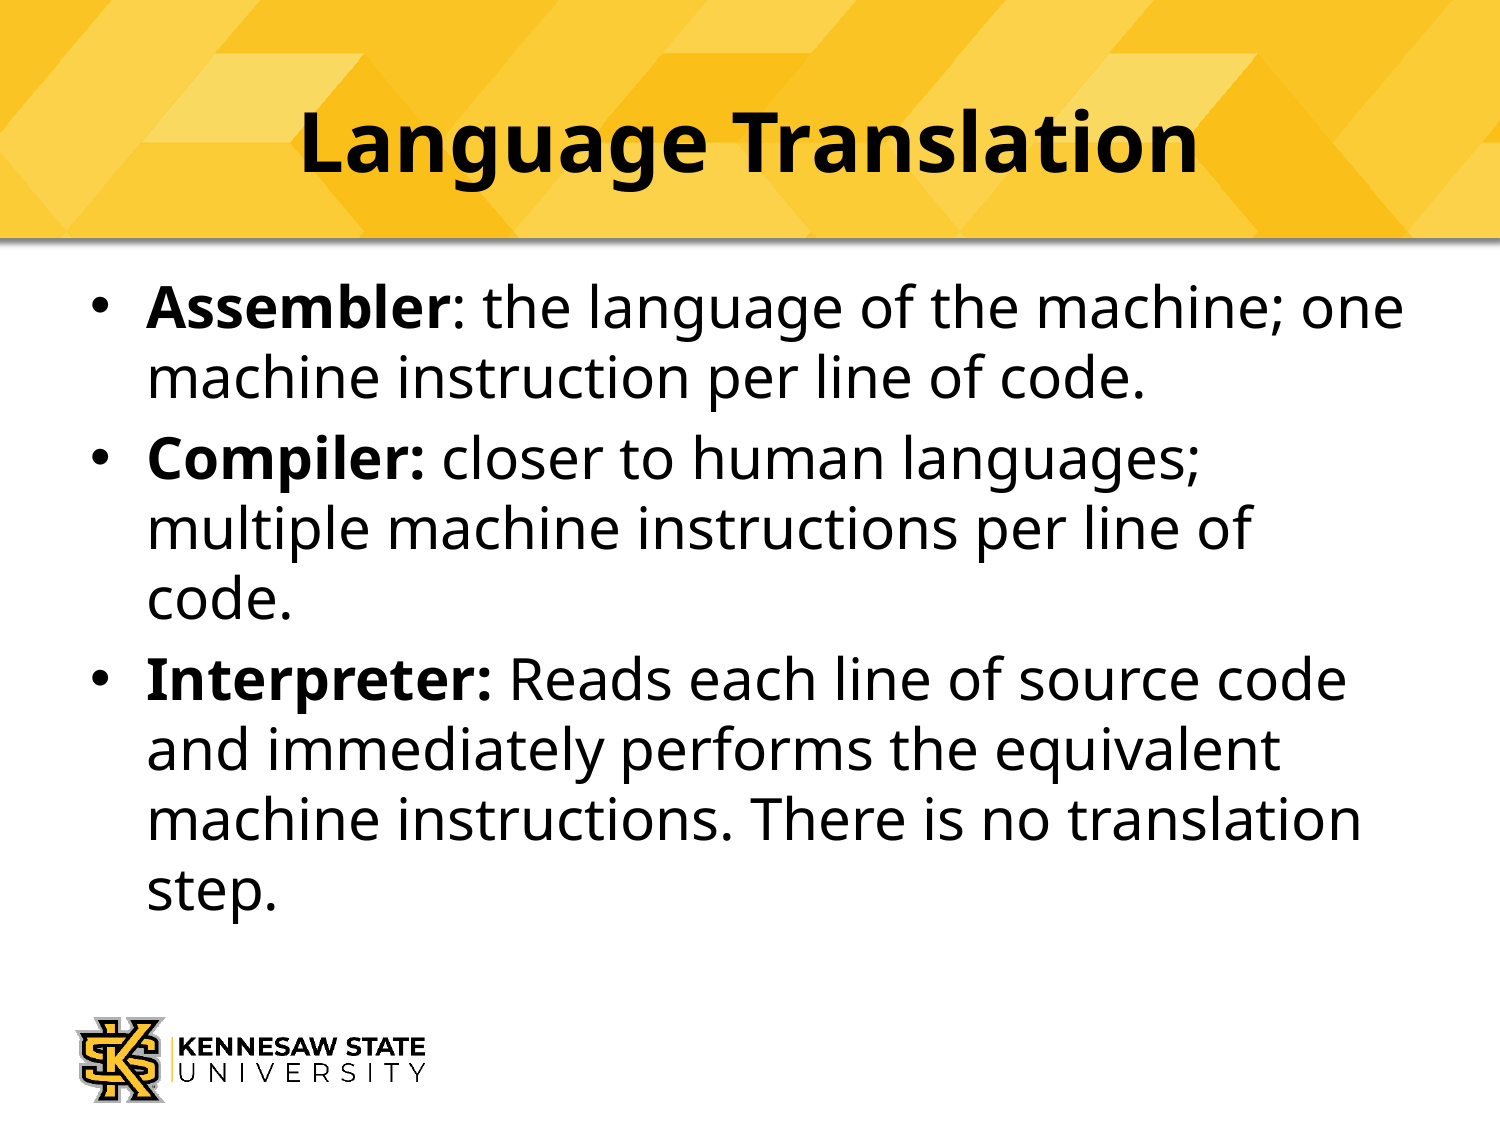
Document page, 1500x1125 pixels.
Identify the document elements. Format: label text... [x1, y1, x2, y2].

picture [75, 1017, 425, 1103]
picture [0, 0, 1500, 251]
title Language Translation [75, 45, 1425, 233]
list Assembler: the language of the machine; one machine instruction per line of code. Compiler: closer to human languages; multiple machine instructions per line of code. Interpreter: Reads each line of source code and immediately performs the equivalent machine instructions. There is no translation step. [75, 262, 1425, 1005]
